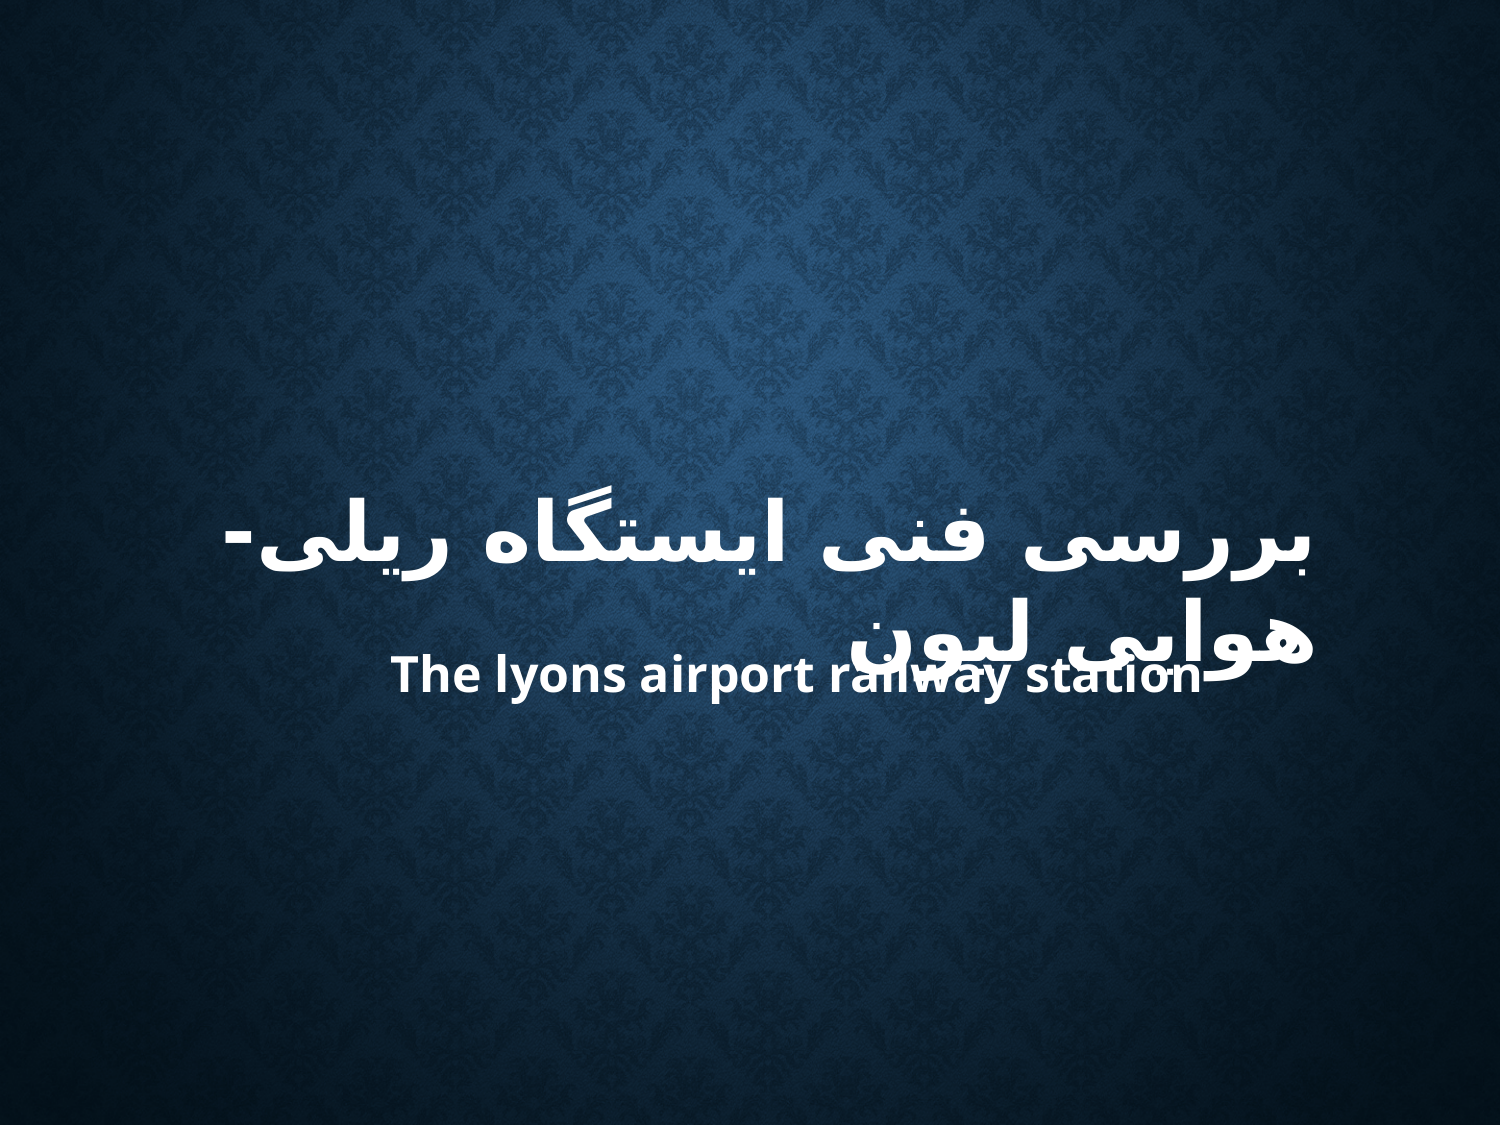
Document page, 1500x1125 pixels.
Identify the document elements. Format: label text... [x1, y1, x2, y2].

text_box بررسی فنی ایستگاه ریلی-هوایی لیون [202, 470, 1333, 686]
text_box The lyons airport railway station [202, 634, 1218, 710]
